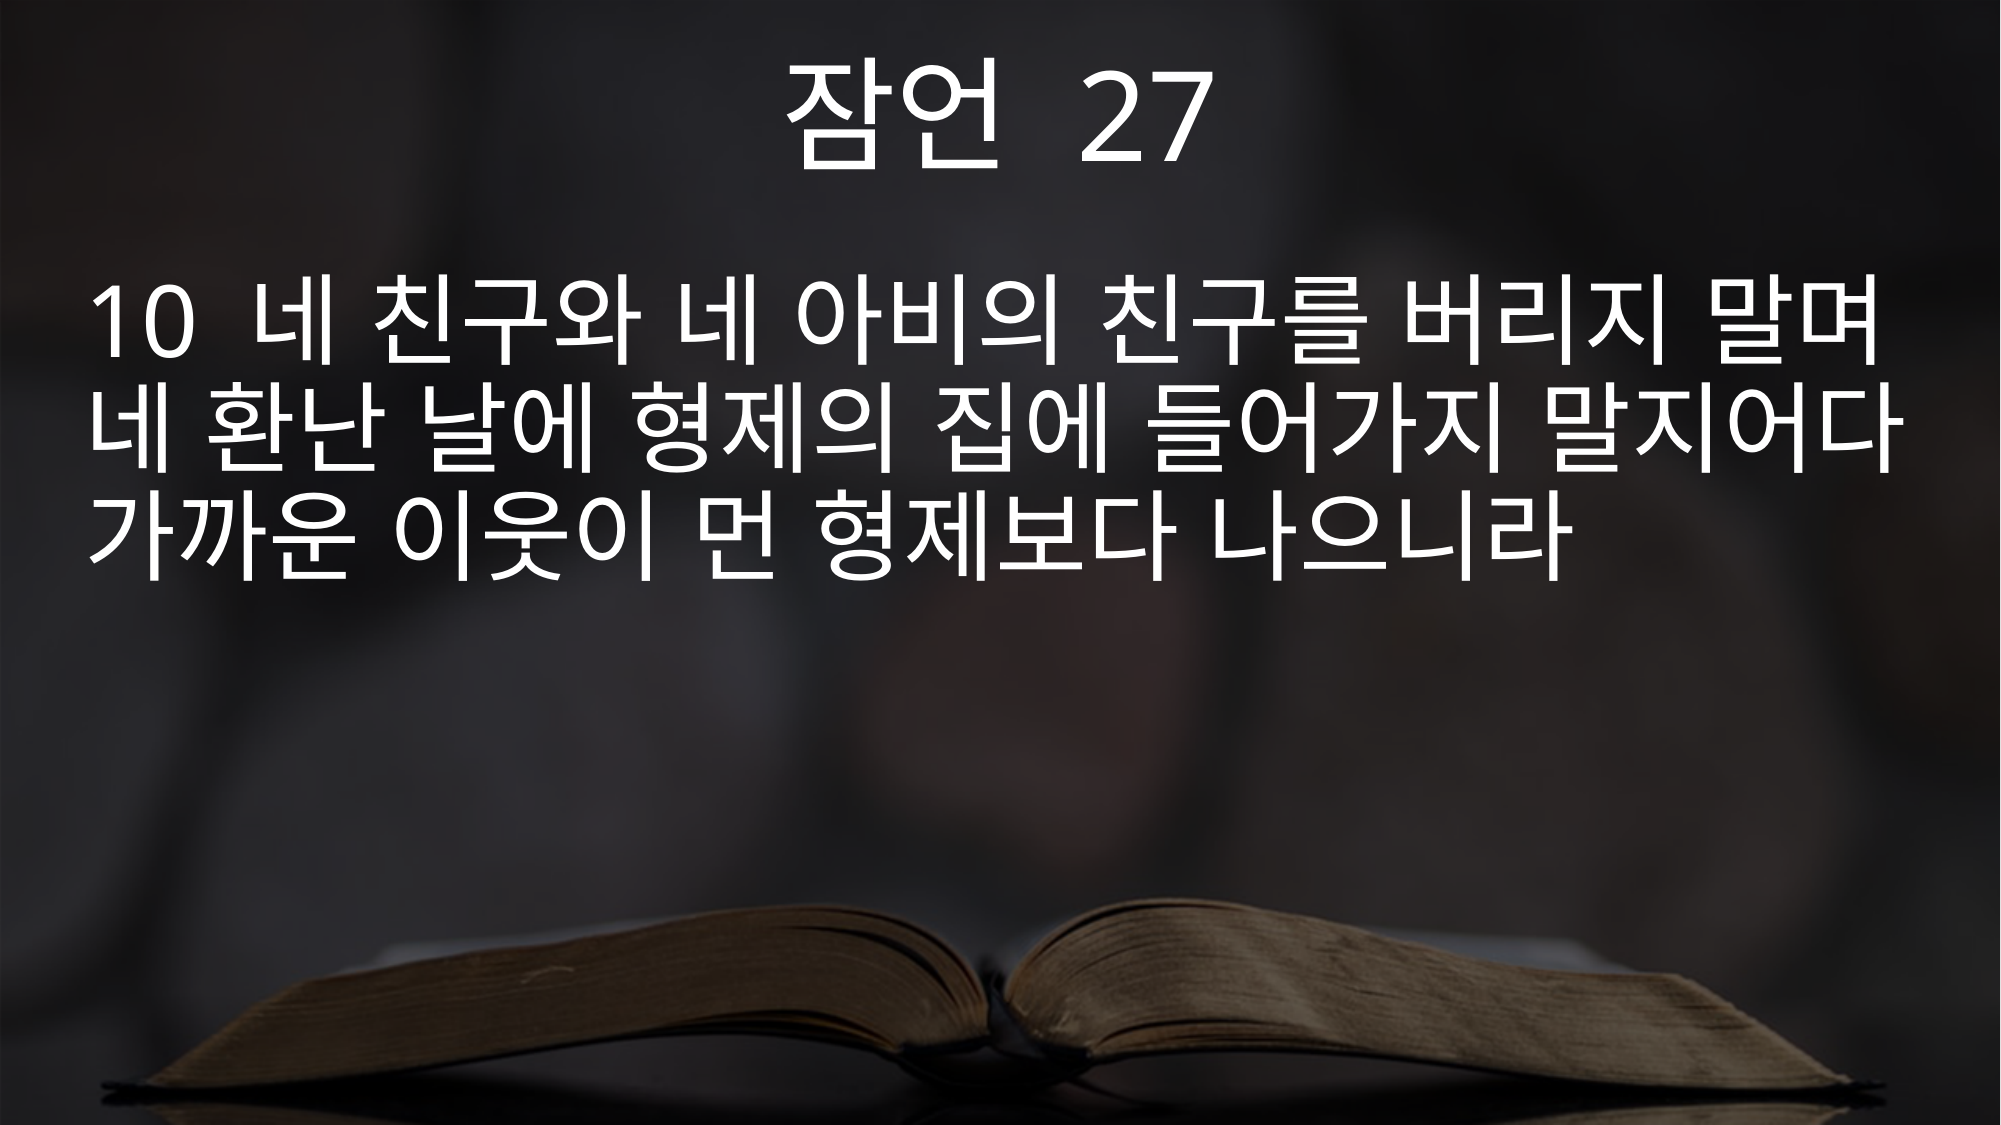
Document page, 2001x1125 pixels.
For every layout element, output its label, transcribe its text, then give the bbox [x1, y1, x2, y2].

list 10 네 친구와 네 아비의 친구를 버리지 말며 네 환난 날에 형제의 집에 들어가지 말지어다 가까운 이웃이 먼 형제보다 나으니라 [69, 263, 1953, 423]
picture [0, 0, 2001, 1125]
footer 잠언 27 [0, 32, 2000, 192]
